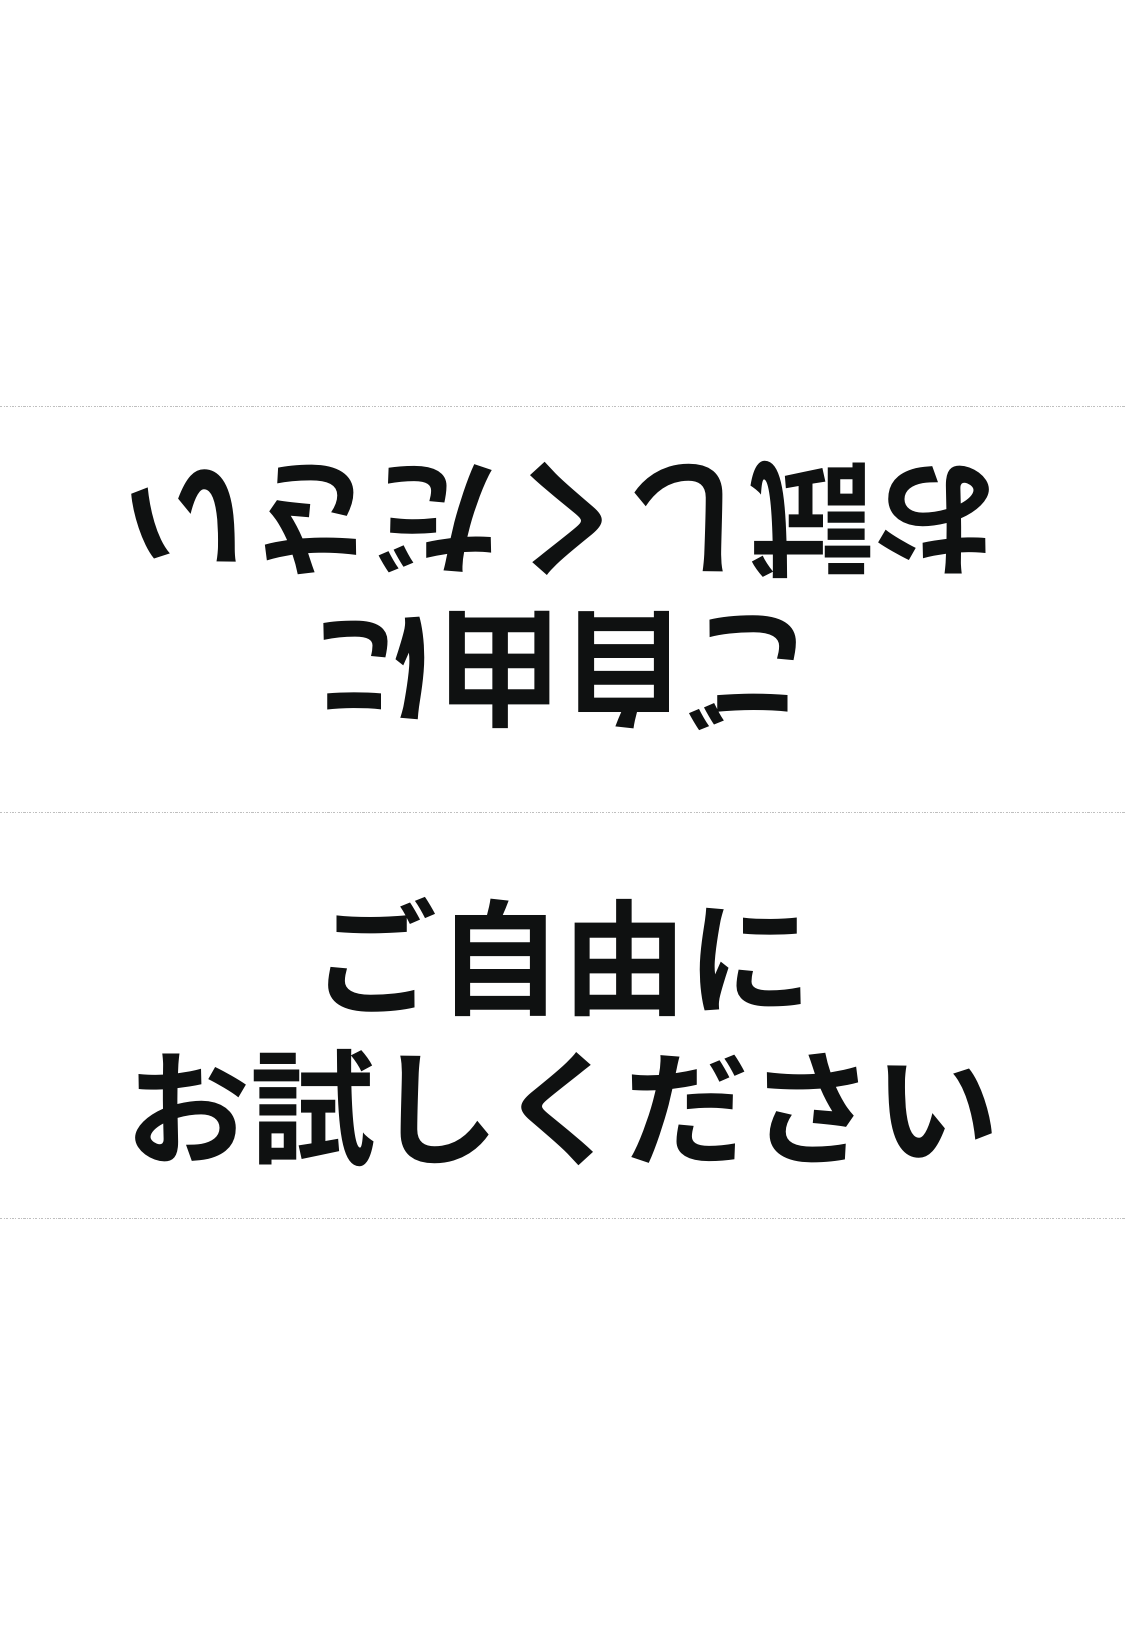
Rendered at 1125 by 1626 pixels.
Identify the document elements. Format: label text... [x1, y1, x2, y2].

text_box ご自由に お試しください [110, 439, 1015, 755]
text_box ご自由に お試しください [110, 872, 1015, 1188]
